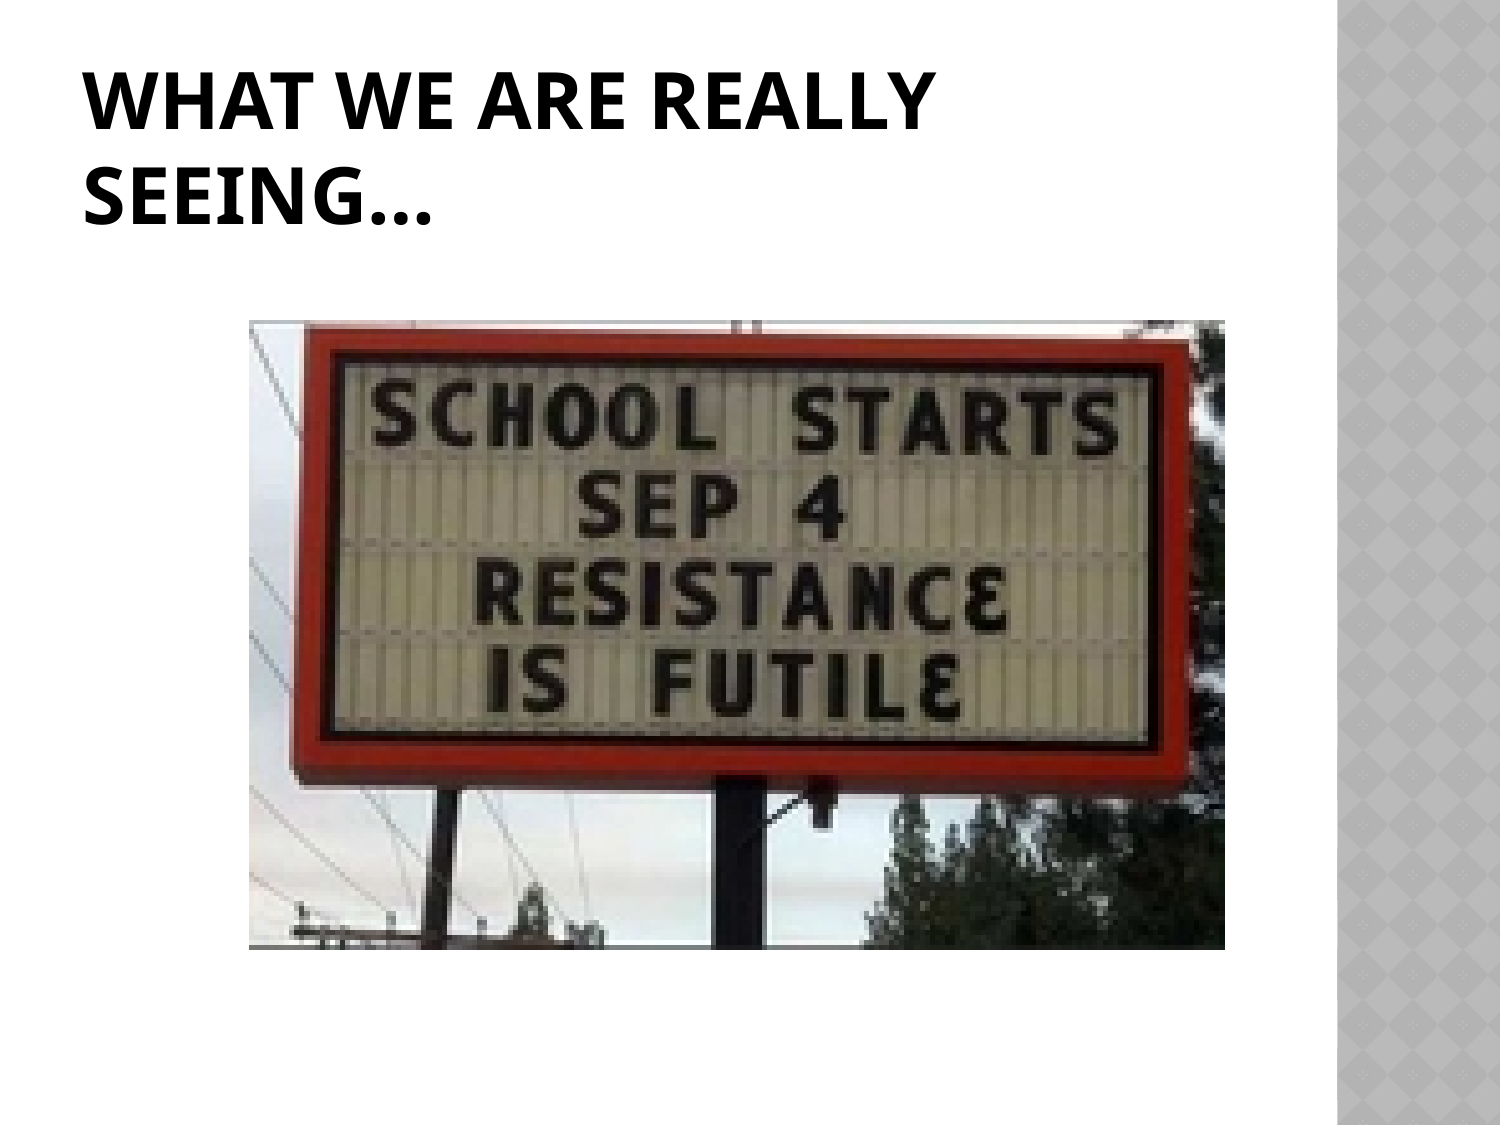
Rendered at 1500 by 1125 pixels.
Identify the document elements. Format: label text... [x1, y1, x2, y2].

picture [249, 320, 1226, 950]
title What we are really seeing… [75, 52, 1263, 240]
